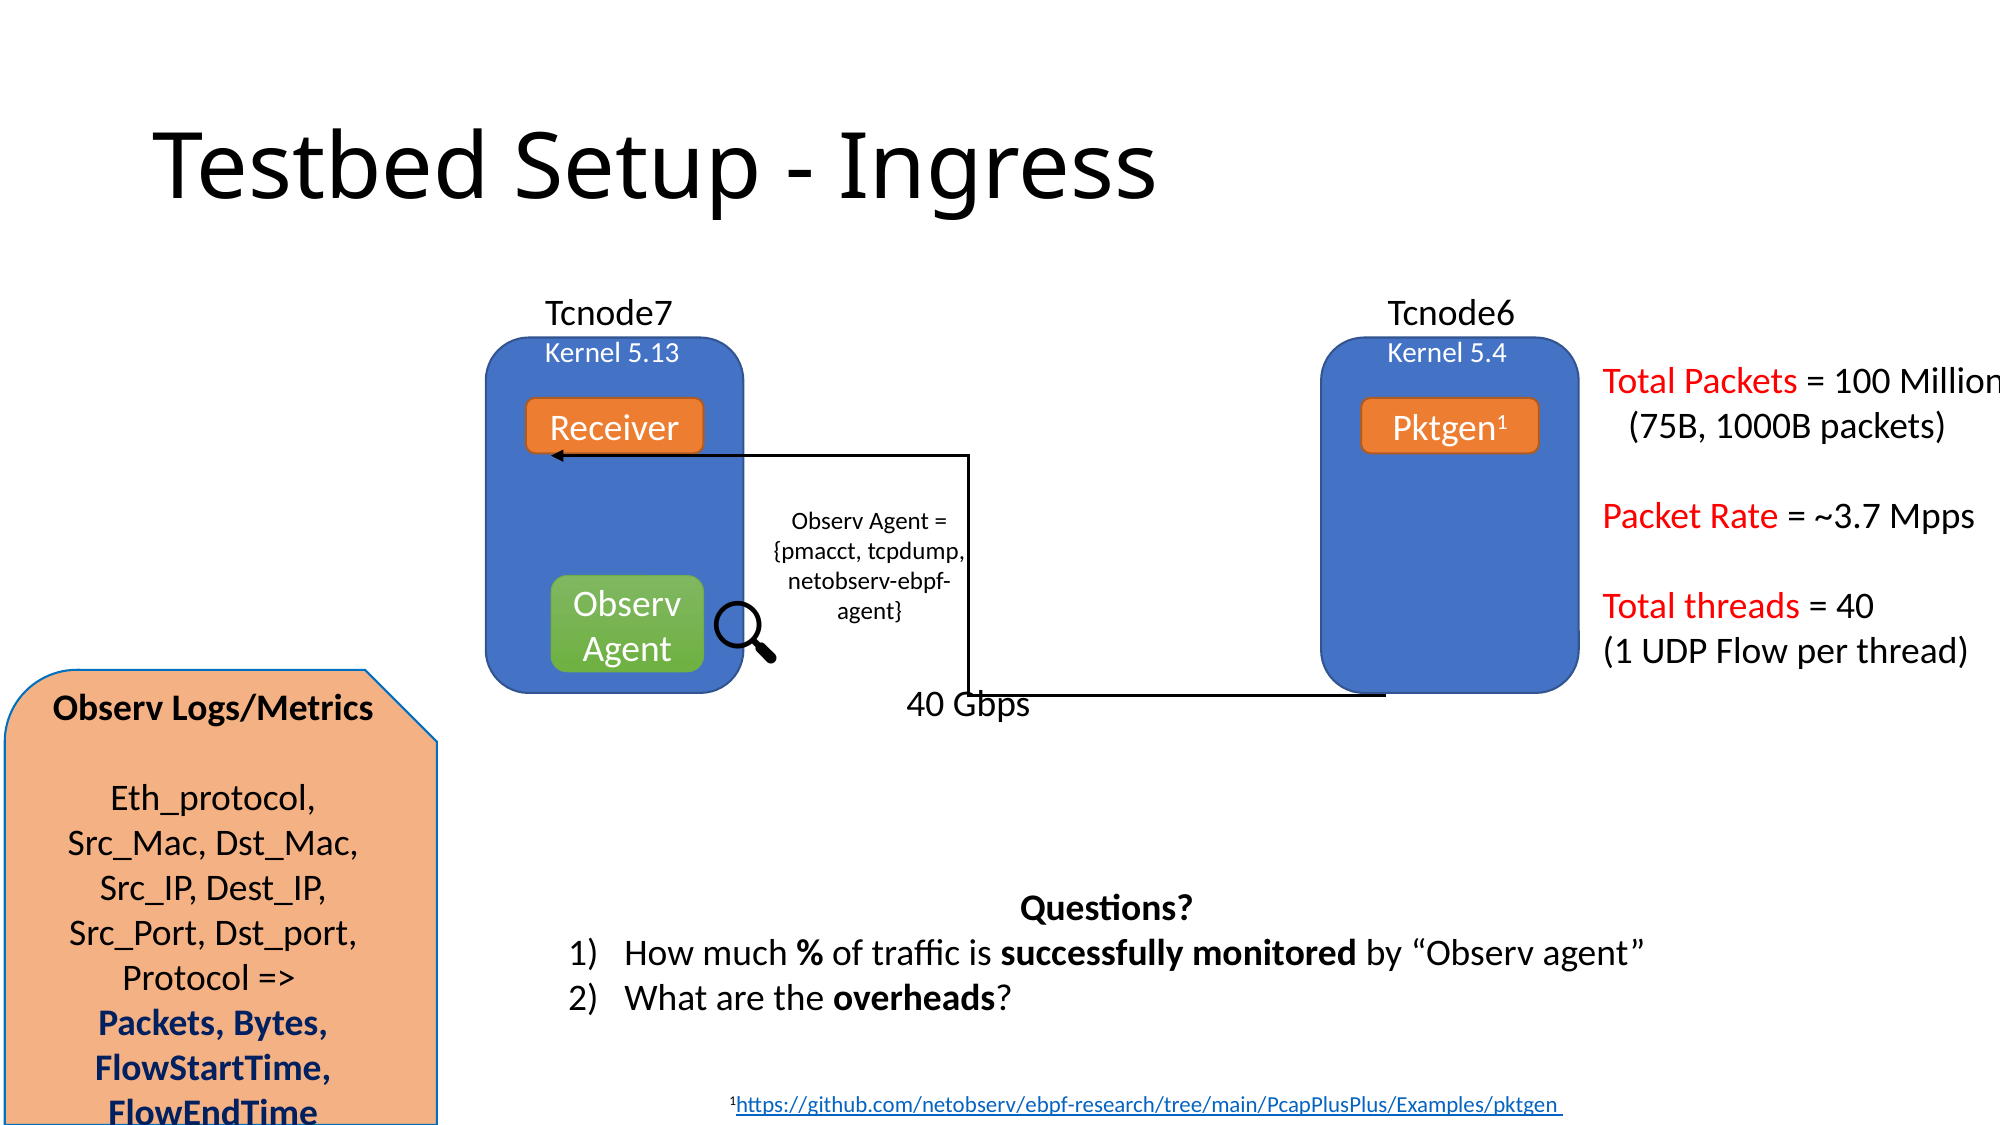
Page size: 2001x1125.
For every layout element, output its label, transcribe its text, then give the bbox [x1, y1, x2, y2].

text_box Total Packets = 100 Million (75B, 1000B packets) Packet Rate = ~3.7 Mpps Total threads = 40 (1 UDP Flow per thread) [1587, 348, 2000, 679]
text_box Tcnode7 Kernel 5.13 [530, 280, 697, 376]
text_box 1https://github.com/netobserv/ebpf-research/tree/main/PcapPlusPlus/Examples/pktgen [714, 1082, 1578, 1125]
text_box Observ Agent [550, 574, 705, 673]
text_box Observ Agent = {pmacct, tcpdump, netobserv-ebpf-agent} [749, 497, 848, 632]
text_box Questions? How much % of traffic is successfully monitored by “Observ agent” What are the overheads? [553, 875, 1661, 1025]
text_box [484, 336, 745, 694]
text_box Tcnode6 Kernel 5.4 [1372, 280, 1531, 376]
title Testbed Setup - Ingress [137, 59, 1863, 278]
text_box Observ Logs/Metrics Eth_protocol, Src_Mac, Dst_Mac, Src_IP, Dest_IP, Src_Port, Dst_port, Protocol => Packets, Bytes, FlowStartTime, FlowEndTime [3, 668, 438, 1125]
text_box Pktgen1 [1360, 396, 1540, 455]
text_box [848, 157, 1089, 994]
text_box Receiver [524, 396, 705, 455]
picture [707, 594, 783, 670]
text_box [1320, 336, 1580, 694]
